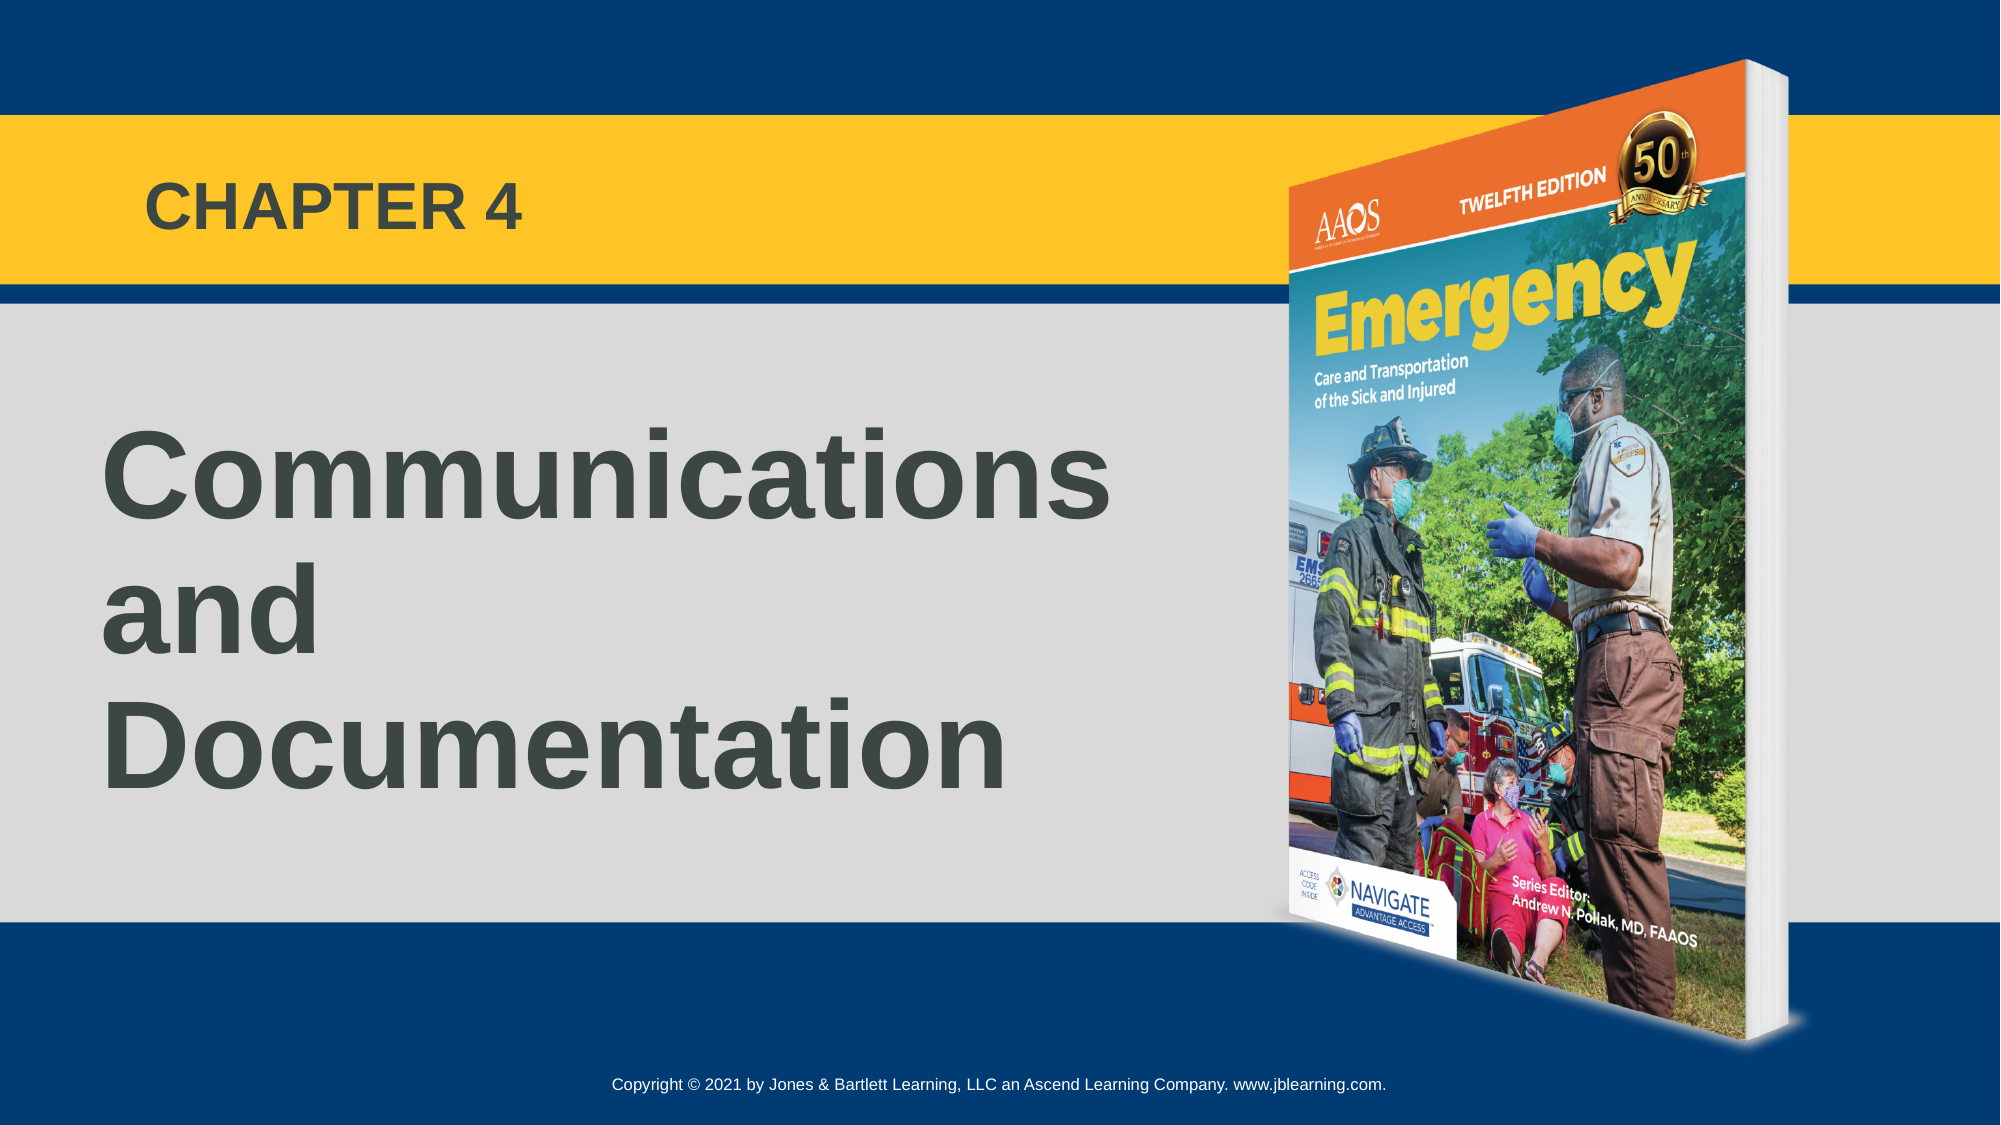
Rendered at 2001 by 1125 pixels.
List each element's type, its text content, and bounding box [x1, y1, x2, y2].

picture [1078, 0, 2000, 1125]
title Communications and Documentation [100, 360, 1078, 866]
subtitle CHAPTER 4 [144, 138, 1078, 267]
